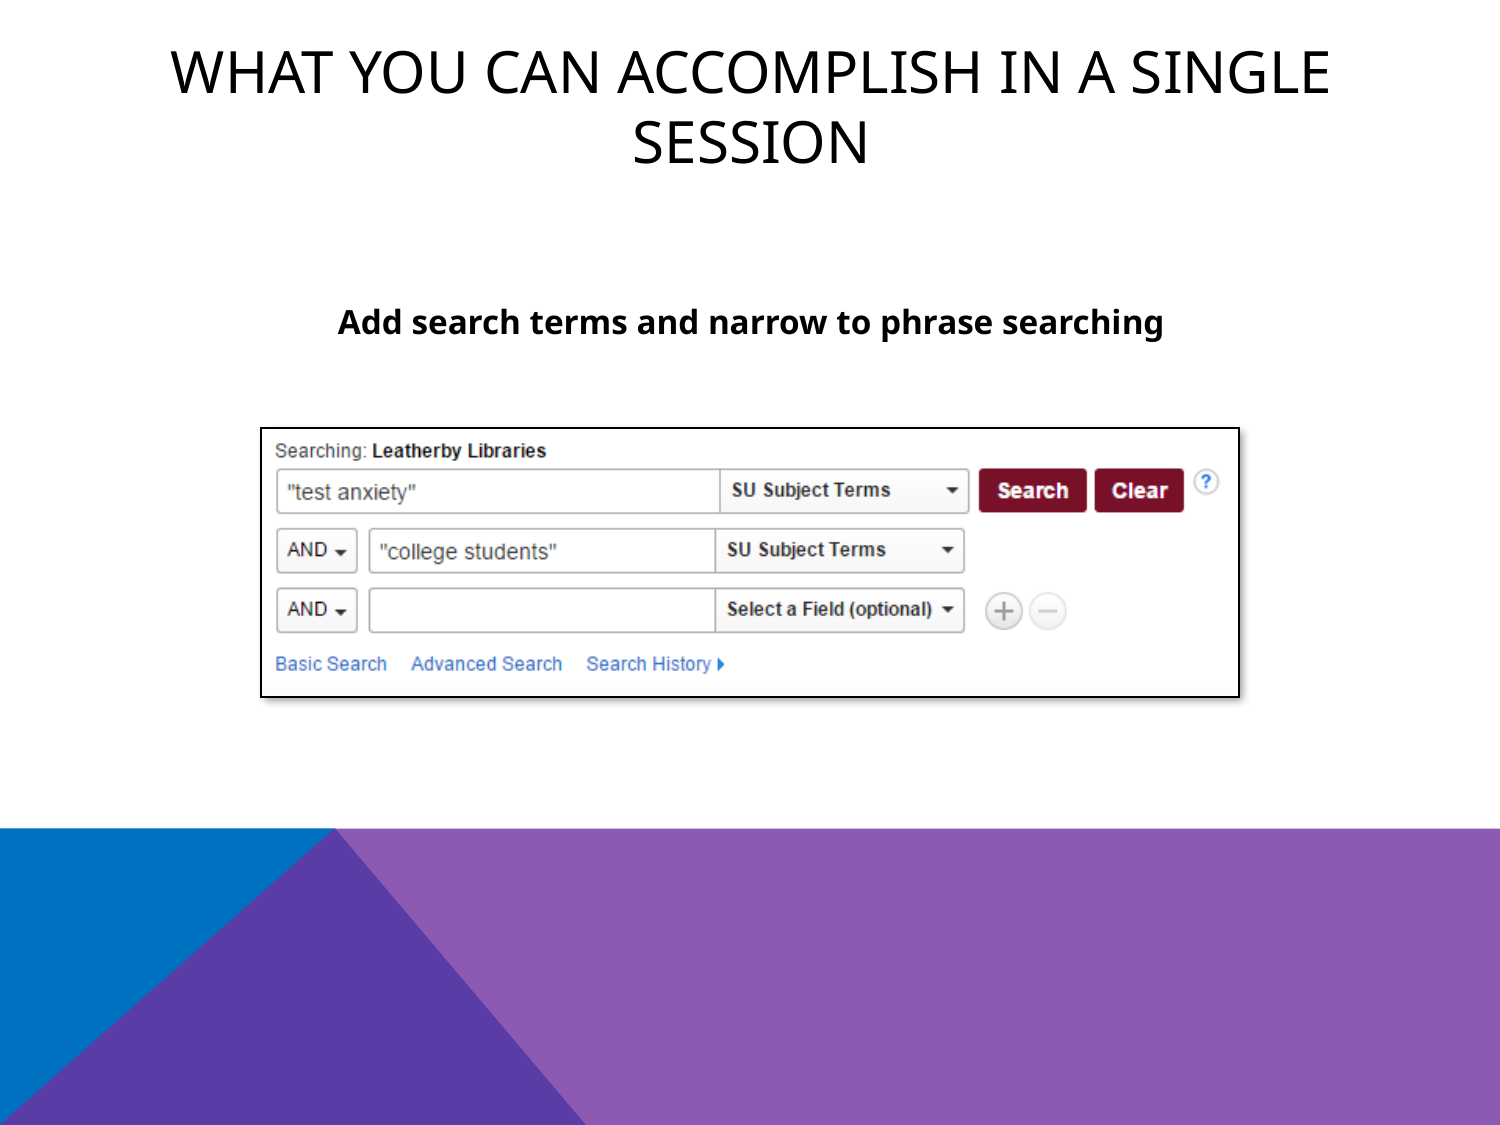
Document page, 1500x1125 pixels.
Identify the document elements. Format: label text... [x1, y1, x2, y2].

title What you can accomplish in a single session [135, 60, 1369, 150]
list Add search terms and narrow to phrase searching [135, 180, 1369, 768]
picture [261, 428, 1239, 697]
